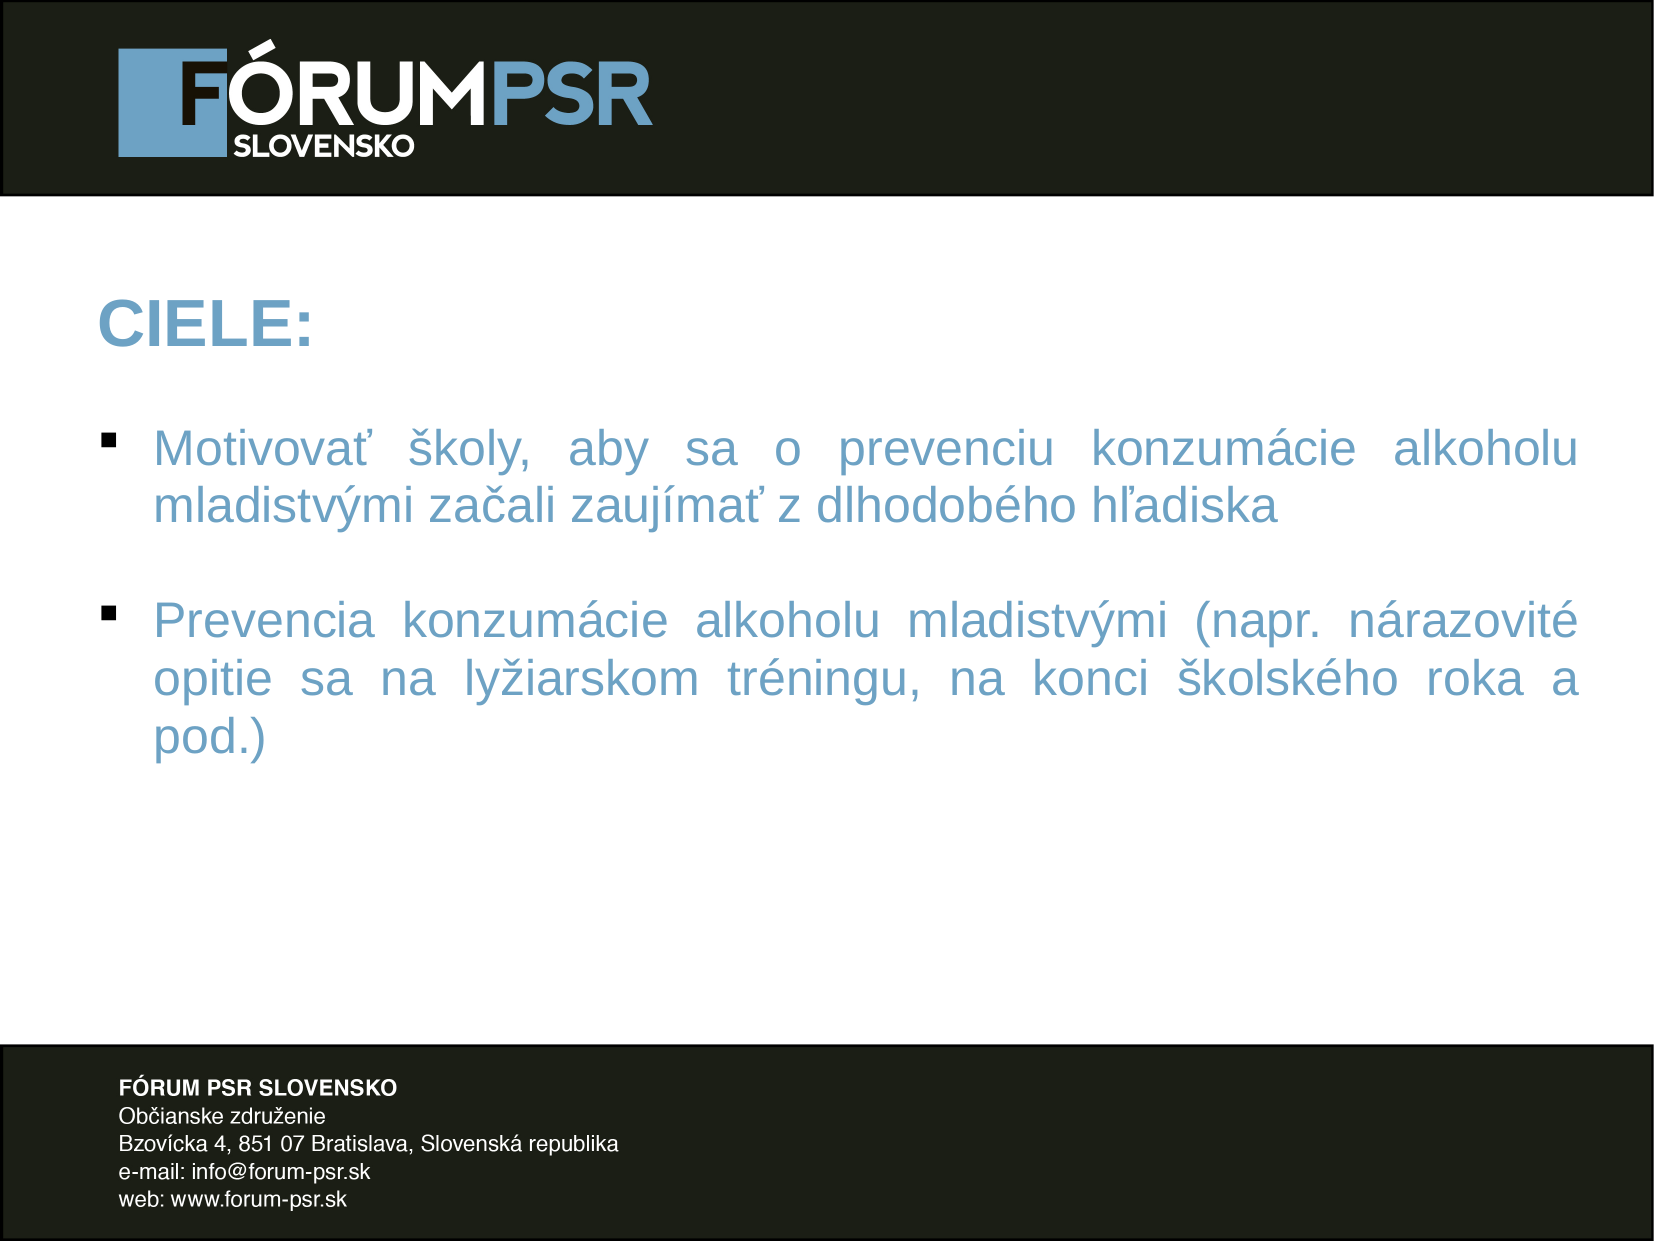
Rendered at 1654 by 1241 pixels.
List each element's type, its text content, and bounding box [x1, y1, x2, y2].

text_box CIELE: Motivovať školy, aby sa o prevenciu konzumácie alkoholu mladistvými začali zaujímať z dlhodobého hľadiska Prevencia konzumácie alkoholu mladistvými (napr. nárazovité opitie sa na lyžiarskom tréningu, na konci školského roka a pod.) [82, 277, 1595, 830]
picture [0, 0, 1654, 1241]
